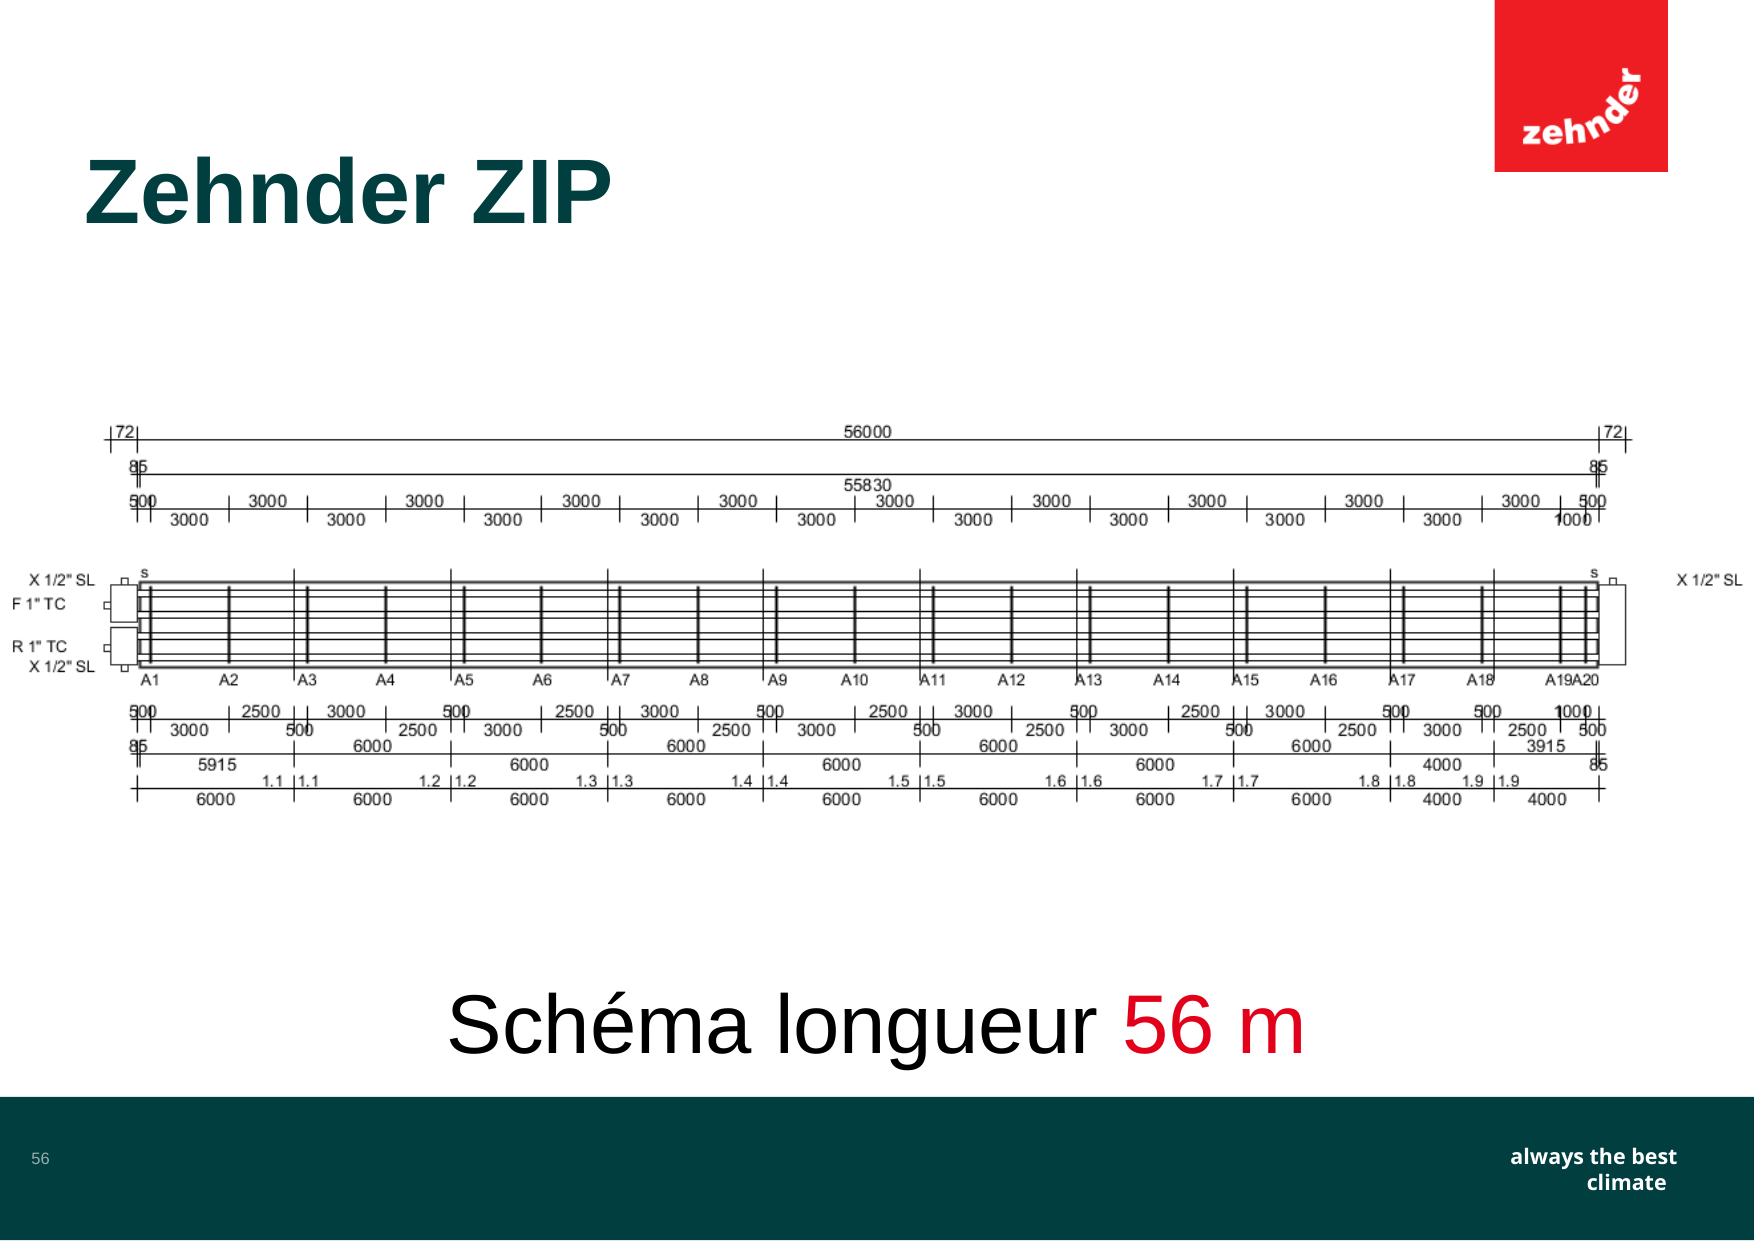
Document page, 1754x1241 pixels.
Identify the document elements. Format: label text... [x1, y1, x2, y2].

title Zehnder ZIP [70, 136, 1583, 207]
text_box Schéma longueur 56 m [431, 962, 1323, 1078]
picture [0, 418, 1754, 824]
